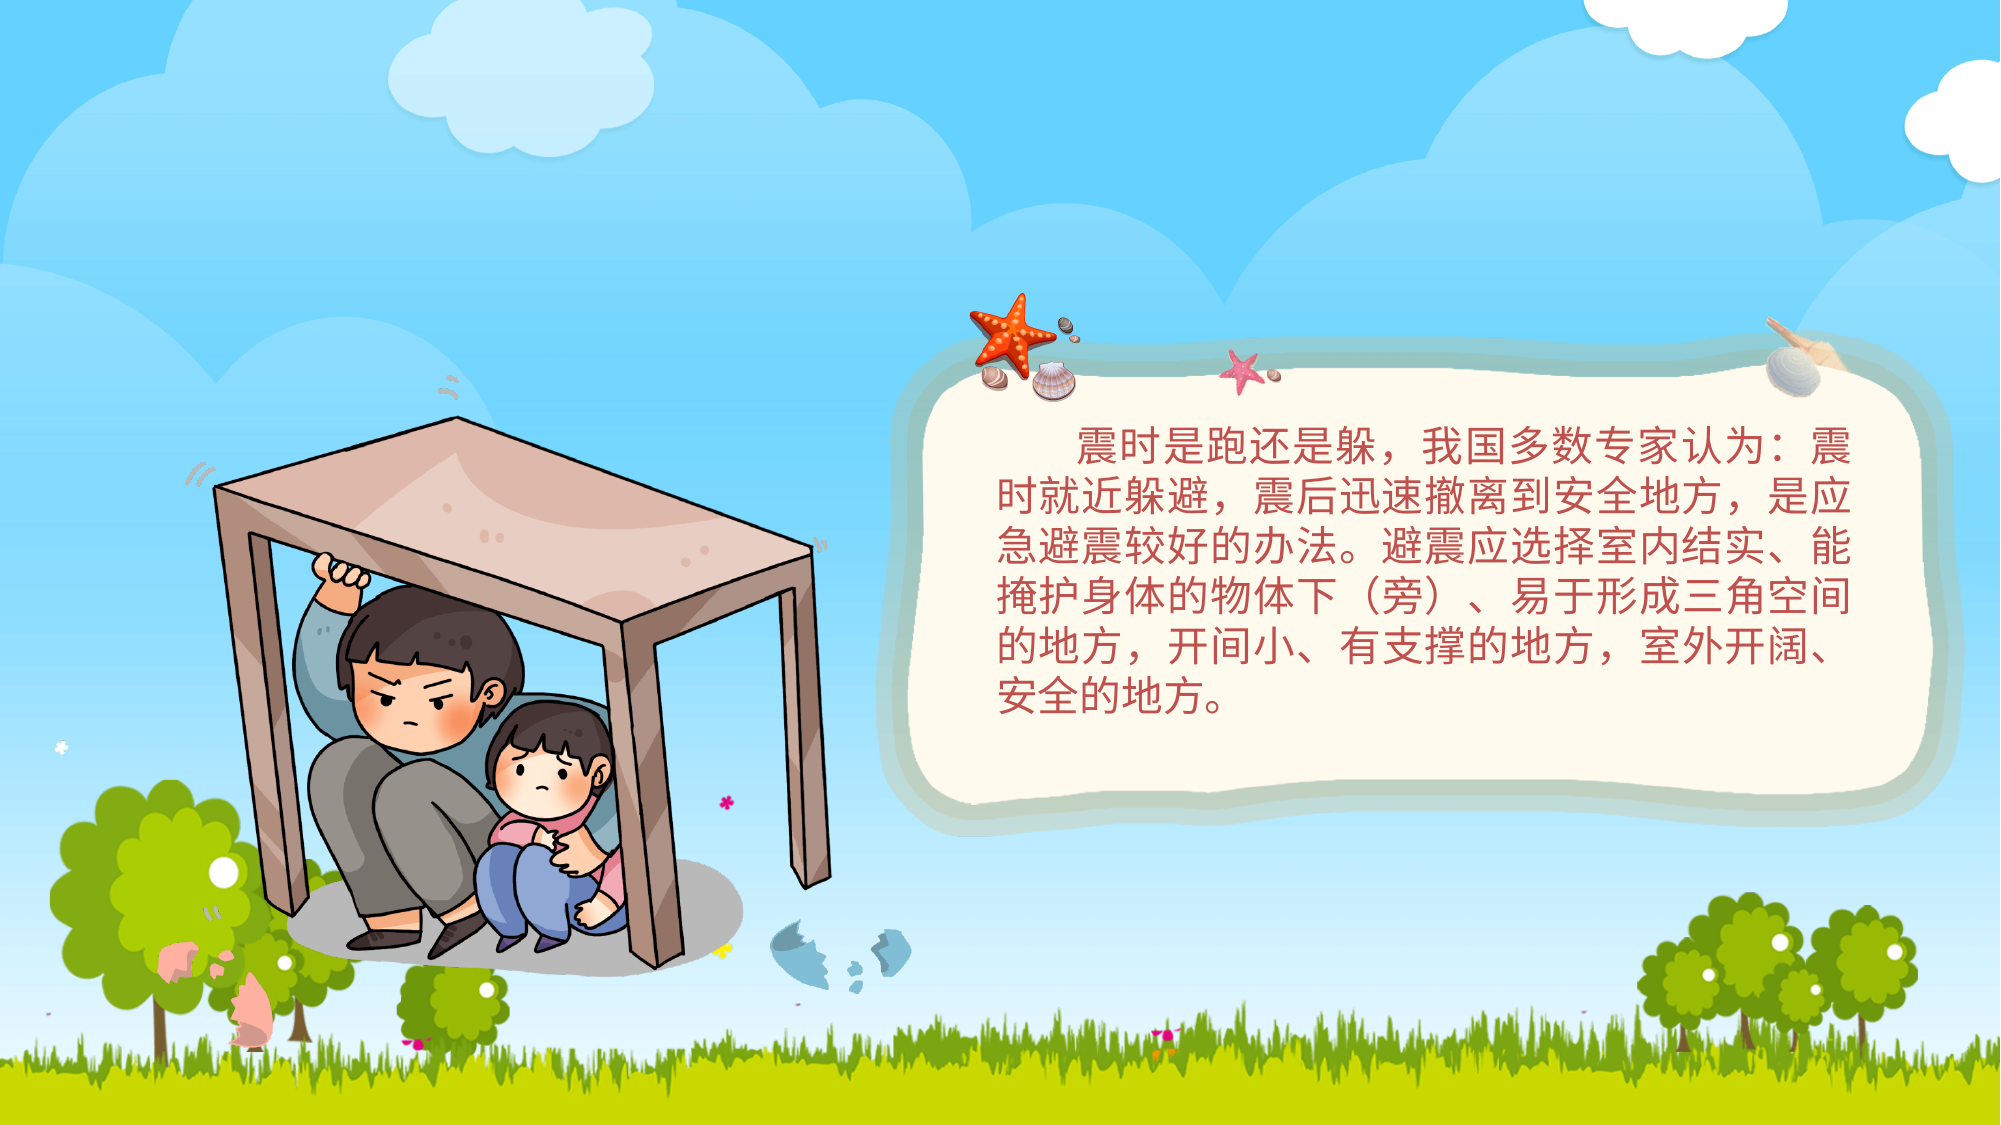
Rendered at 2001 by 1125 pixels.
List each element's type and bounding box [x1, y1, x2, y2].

text_box [1023, 283, 1979, 841]
picture [0, 0, 2000, 1125]
